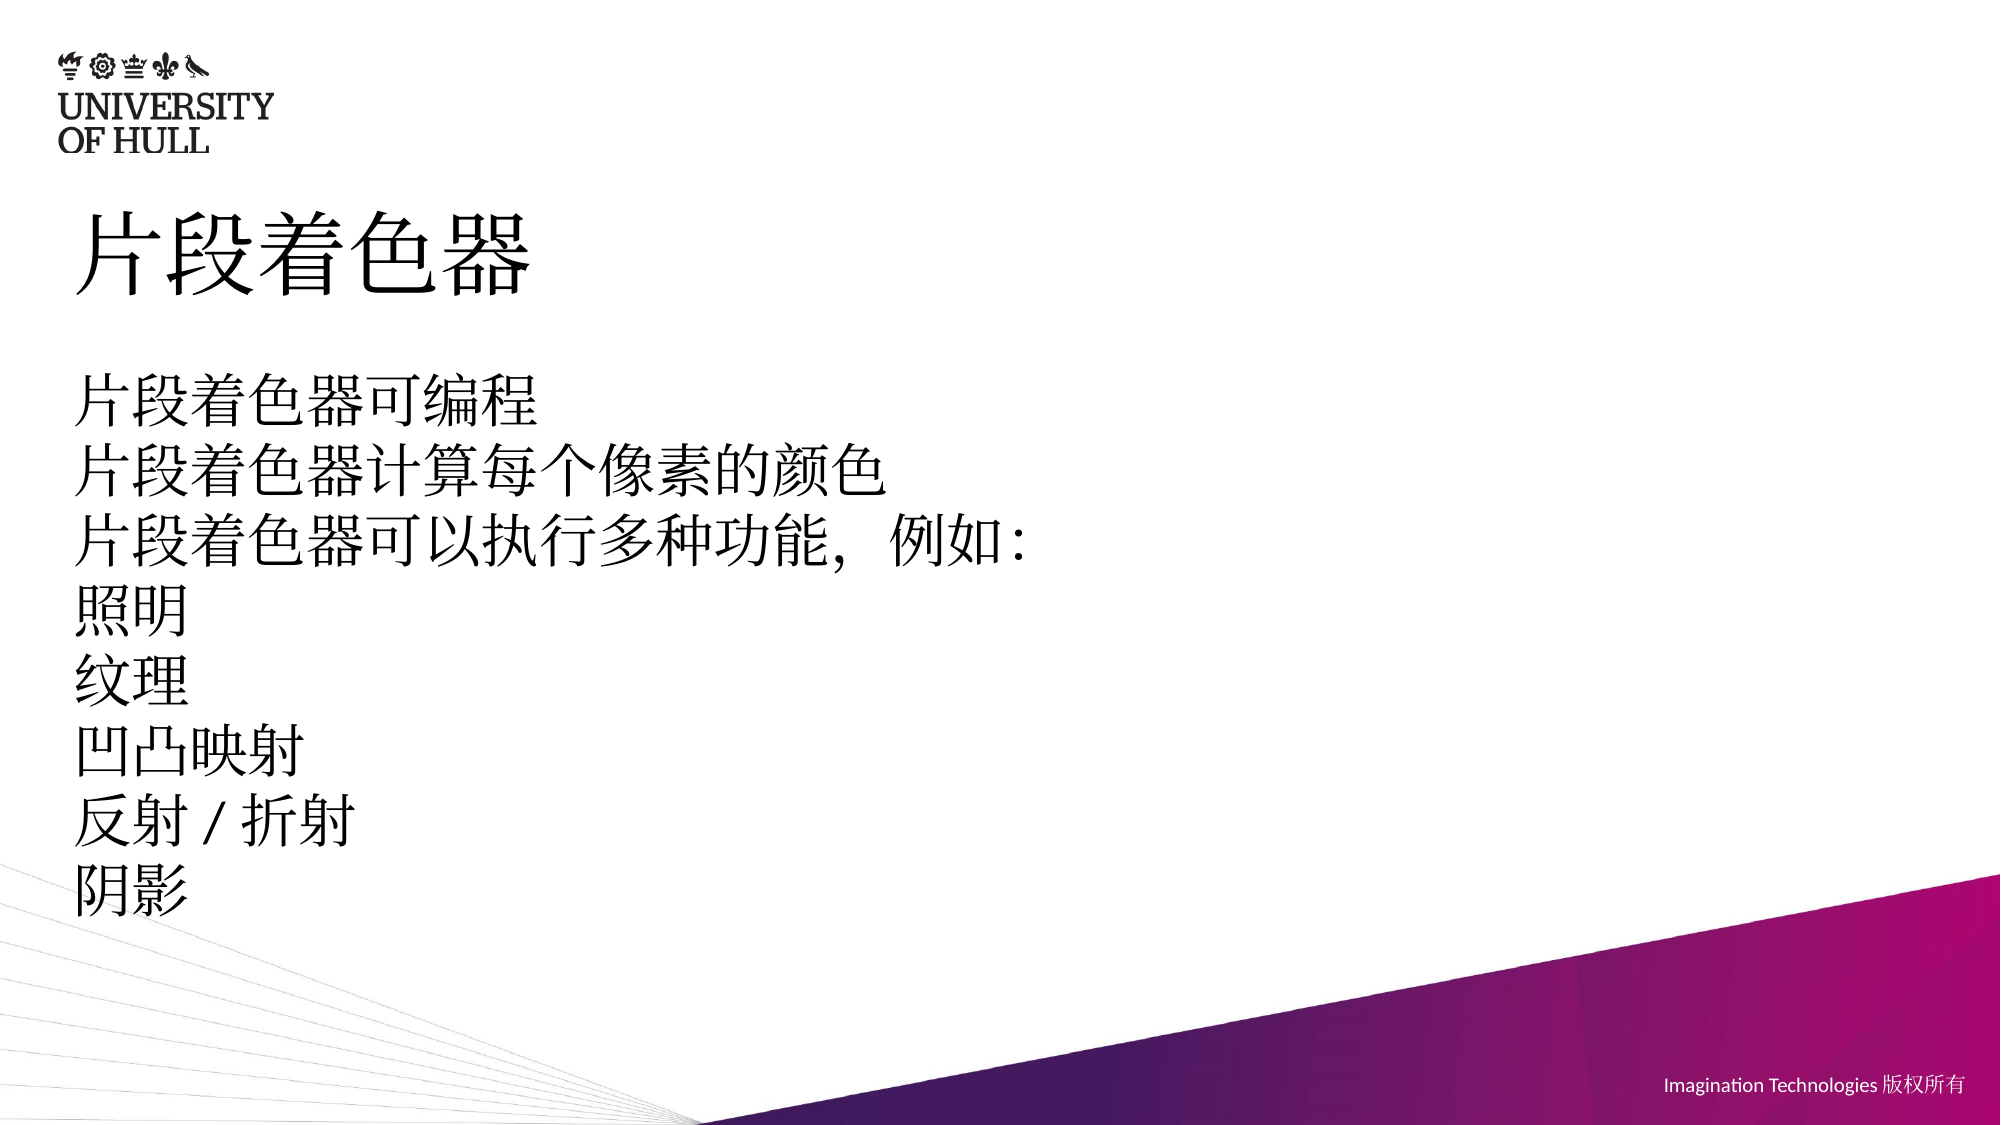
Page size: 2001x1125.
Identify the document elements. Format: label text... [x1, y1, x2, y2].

title 片段着色器 [57, 178, 1931, 340]
picture [0, 0, 2000, 1125]
list 片段着色器可编程 片段着色器计算每个像素的颜色 片段着色器可以执行多种功能，例如： 照明 纹理 凹凸映射 反射/折射 阴影 [57, 356, 1931, 1074]
